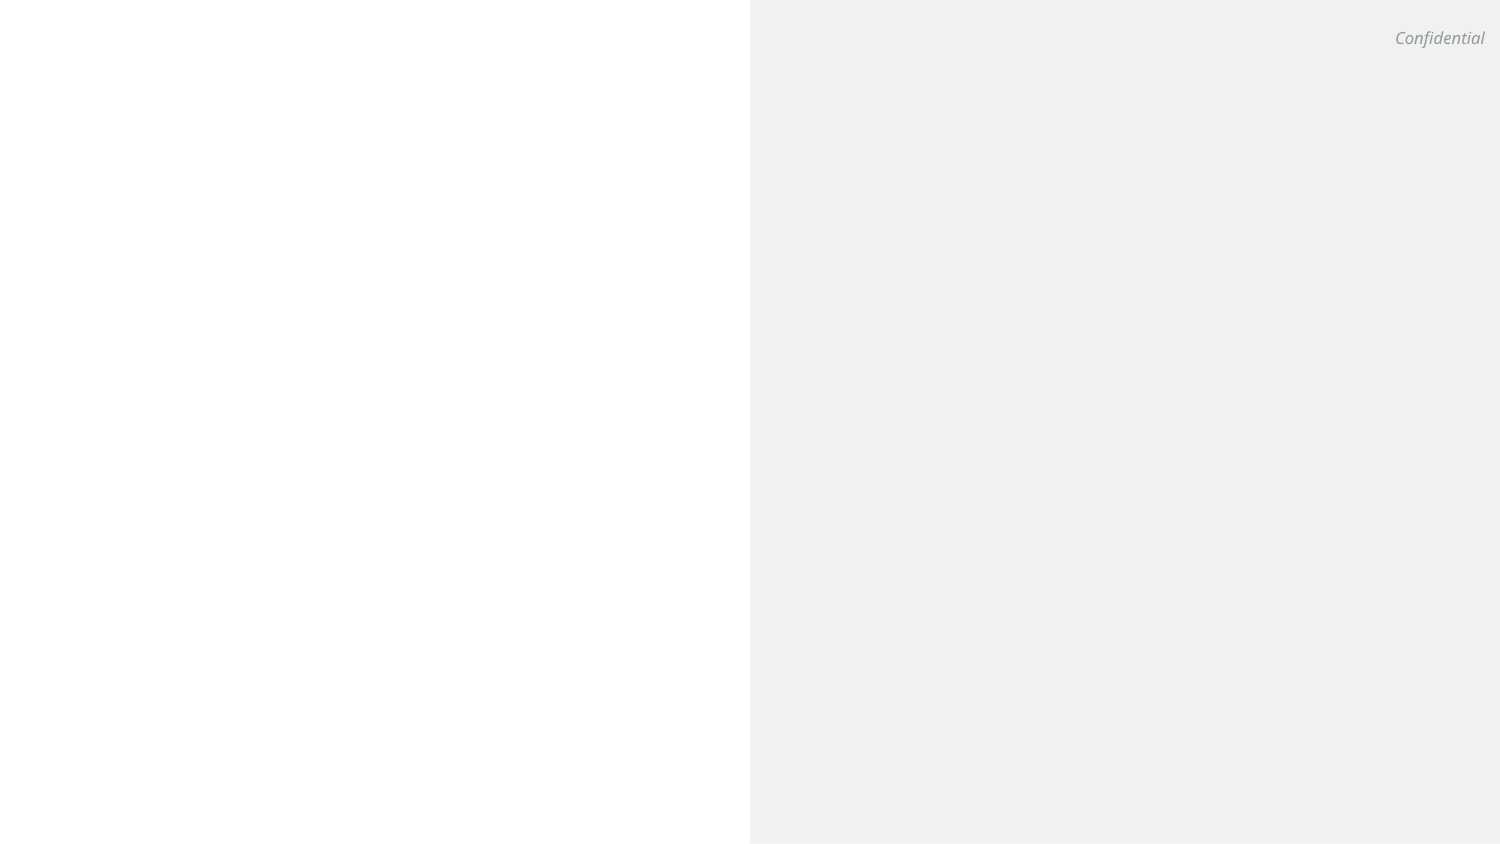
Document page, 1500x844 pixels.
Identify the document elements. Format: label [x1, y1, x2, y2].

picture [749, 0, 1500, 844]
